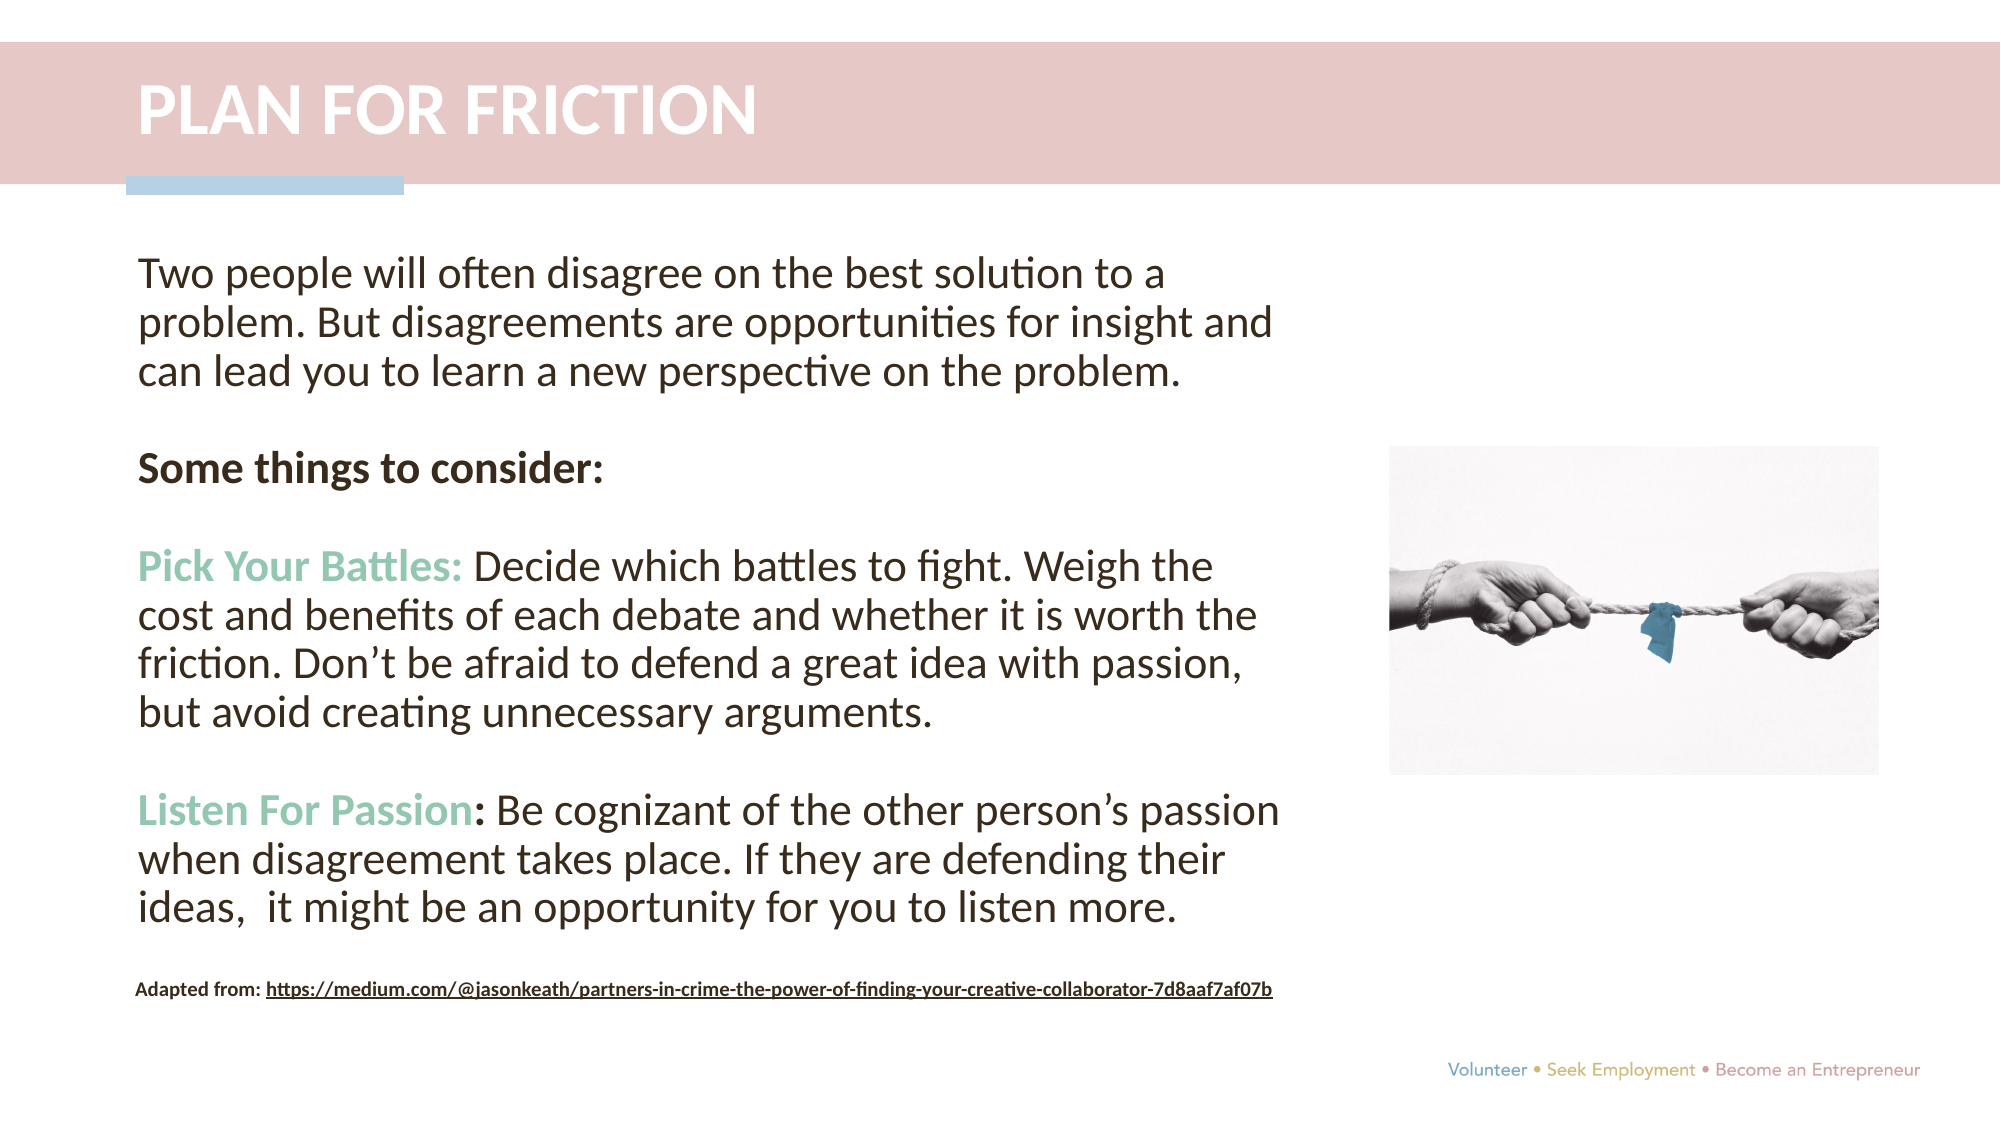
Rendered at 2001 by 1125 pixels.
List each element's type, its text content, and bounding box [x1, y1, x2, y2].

text_box Adapted from:​ https://medium.com/@jasonkeath/partners-in-crime-the-power-of-finding-your-creative-collaborator-7d8aaf7af07b ​ [120, 967, 1485, 1008]
list PLAN FOR FRICTION [123, 51, 1913, 170]
picture [1418, 1046, 1971, 1103]
list Two people will often disagree on the best solution to a problem. But disagreements are opportunities for insight and can lead you to learn a new perspective on the problem. Some things to consider:​ Pick Your Battles: Decide which battles to fight. Weigh the cost and benefits of each debate and whether it is worth the friction. Don’t be afraid to defend a great idea with passion, but avoid creating unnecessary arguments.​ Listen For Passion: Be cognizant of the other person’s passion when disagreement takes place. If they are defending their ideas, it might be an opportunity for you to listen more. [123, 241, 1314, 967]
picture [1389, 446, 1879, 775]
